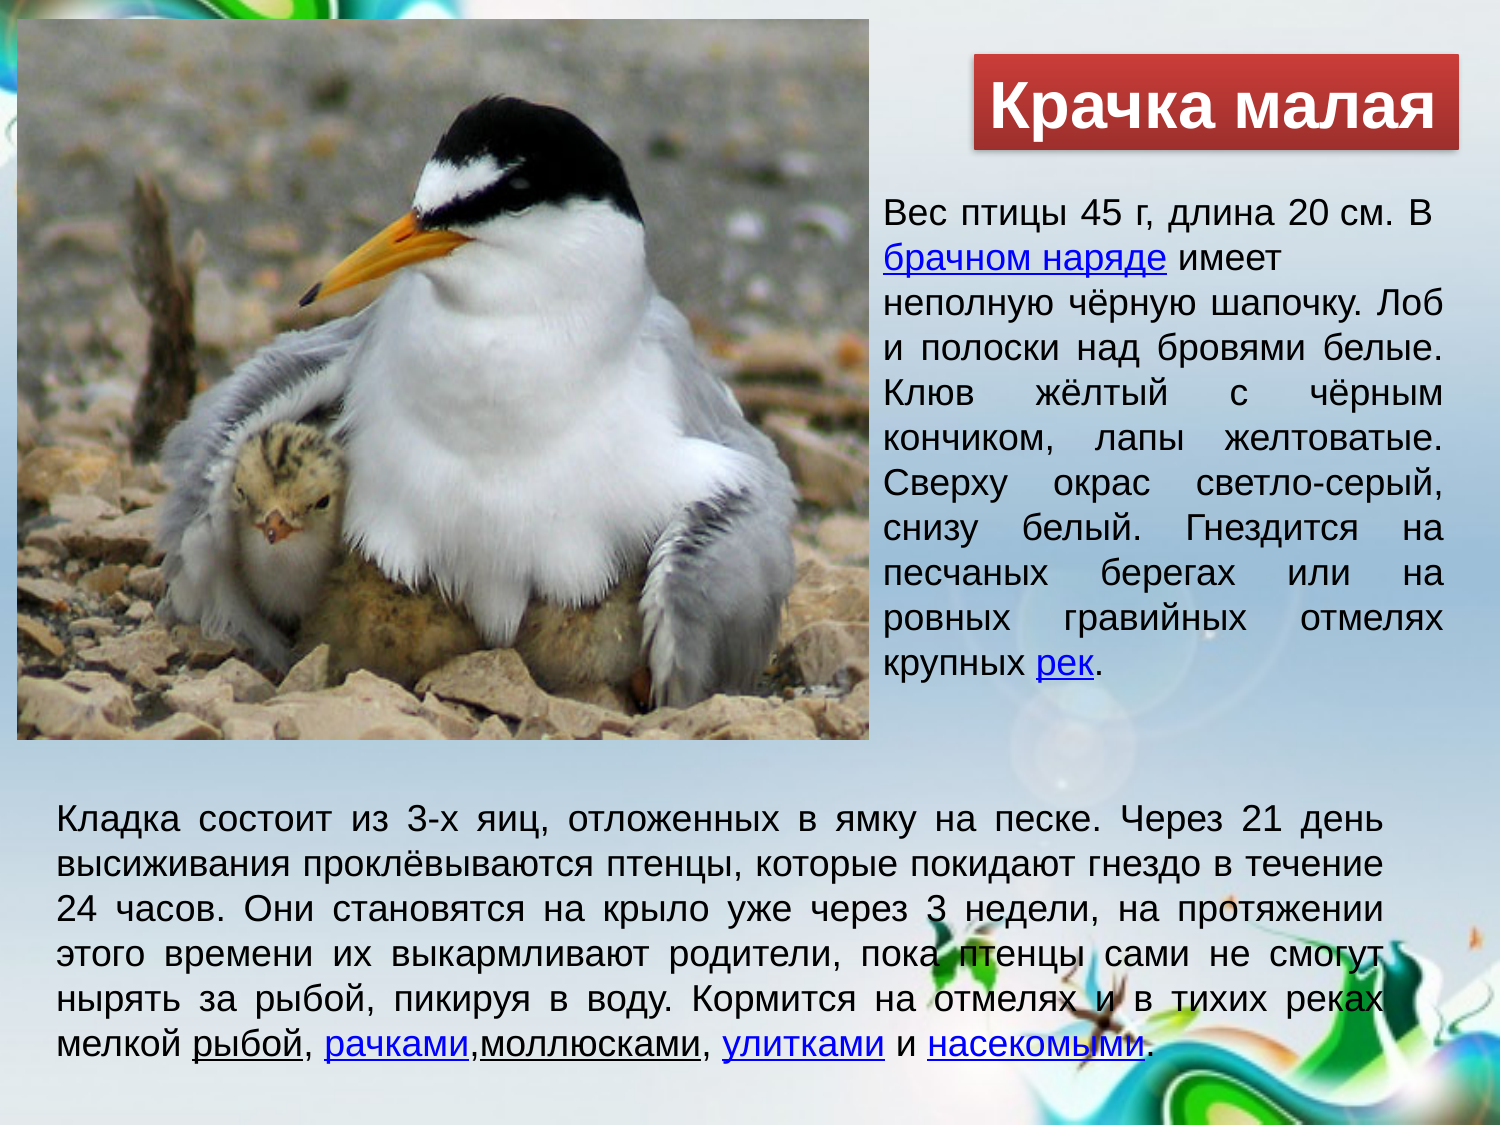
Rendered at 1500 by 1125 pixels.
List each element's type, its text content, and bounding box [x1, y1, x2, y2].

picture [0, 0, 1500, 1125]
text_box Кладка состоит из 3-х яиц, отложенных в ямку на песке. Через 21 день высиживания проклёвываются птенцы, которые покидают гнездо в течение 24 часов. Они становятся на крыло уже через 3 недели, на протяжении этого времени их выкармливают родители, пока птенцы сами не смогут нырять за рыбой, пикируя в воду. Кормится на отмелях и в тихих реках мелкой рыбой, рачками,моллюсками, улитками и насекомыми. [41, 786, 1400, 1072]
text_box Вес птицы 45 г, длина 20 см. В брачном наряде имеет неполную чёрную шапочку. Лоб и полоски над бровями белые. Клюв жёлтый с чёрным кончиком, лапы желтоватые. Сверху окрас светло-серый, снизу белый. Гнездится на песчаных берегах или на ровных гравийных отмелях крупных рек. [874, 180, 1459, 691]
text_box Крачка малая [974, 54, 1459, 150]
